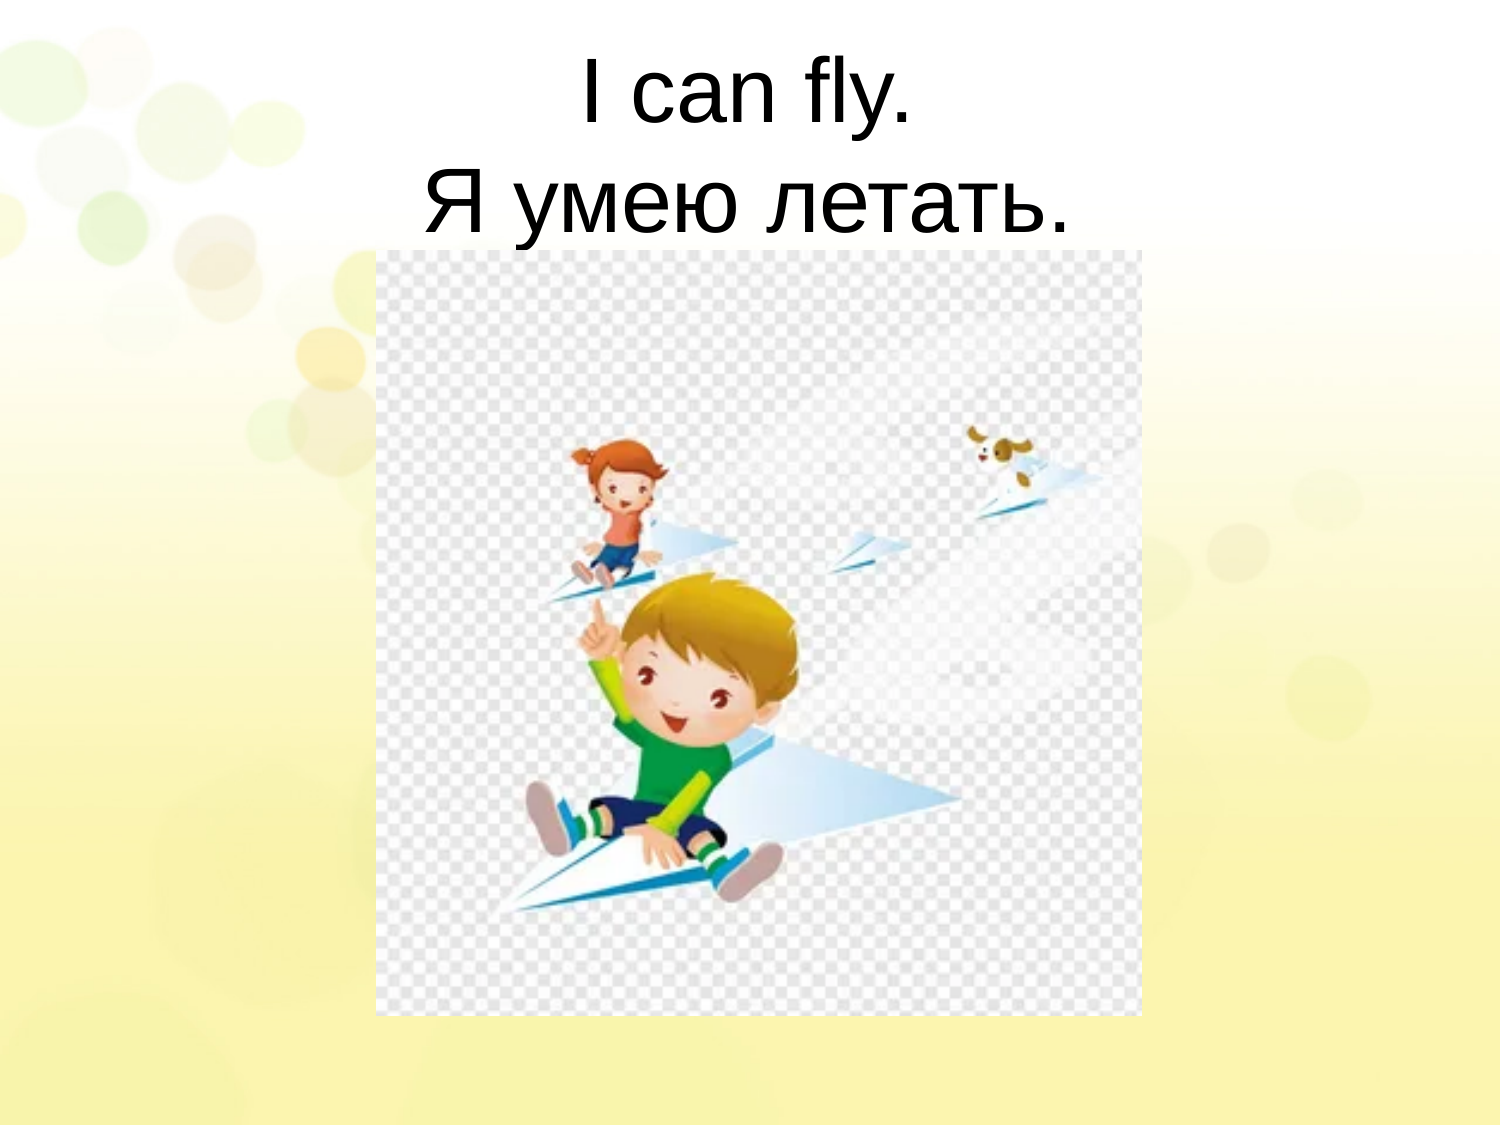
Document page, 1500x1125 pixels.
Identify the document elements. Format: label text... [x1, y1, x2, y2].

picture [0, 0, 1500, 1125]
title I can fly. Я умею летать. [70, 47, 1425, 236]
